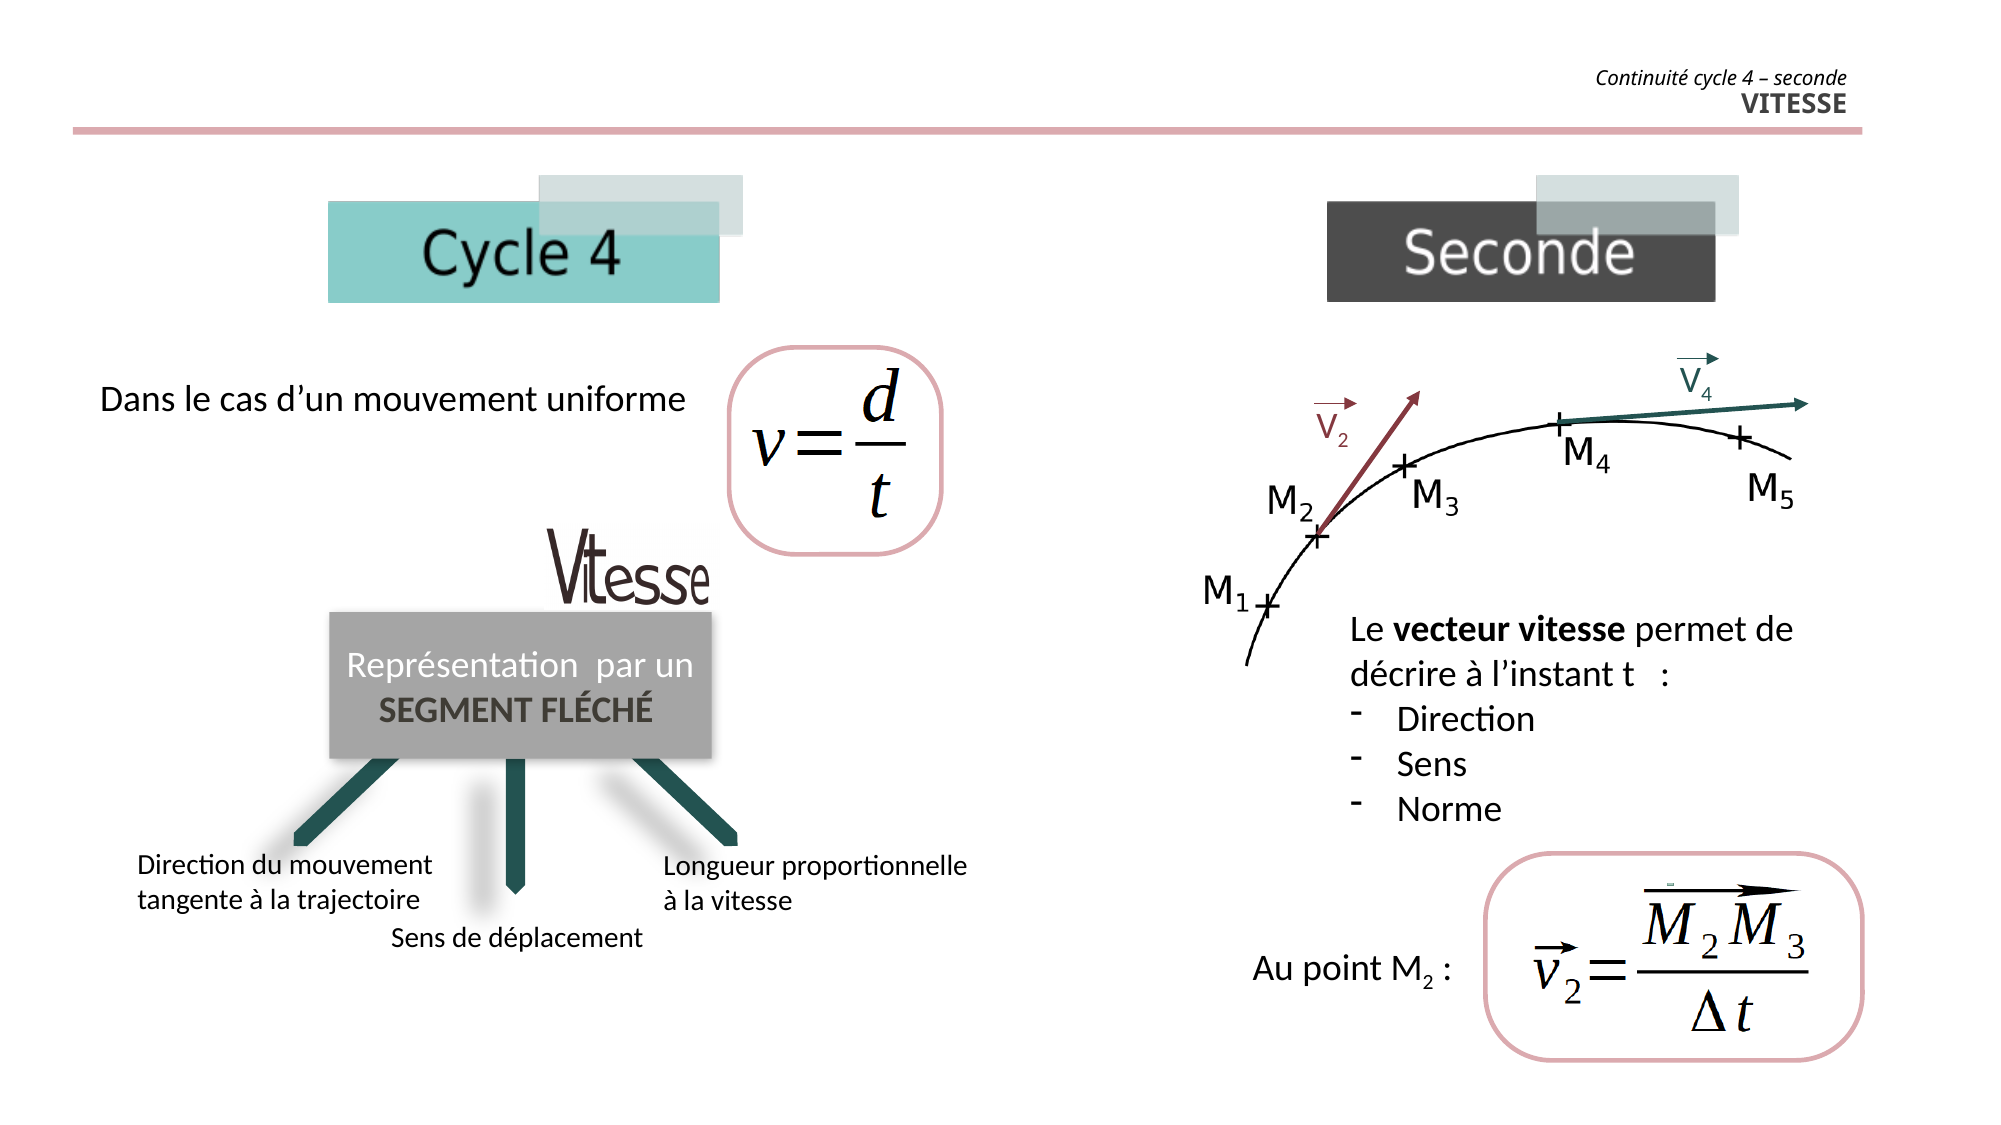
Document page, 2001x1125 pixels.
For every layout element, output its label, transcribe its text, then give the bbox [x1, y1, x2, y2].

picture [1327, 175, 1739, 302]
text_box [72, 126, 1864, 136]
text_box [1235, 853, 1863, 1061]
picture [328, 175, 743, 303]
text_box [122, 523, 1049, 957]
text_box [1189, 347, 1836, 839]
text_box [81, 347, 942, 555]
title Continuité cycle 4 – seconde VITESSE [137, 59, 1863, 126]
